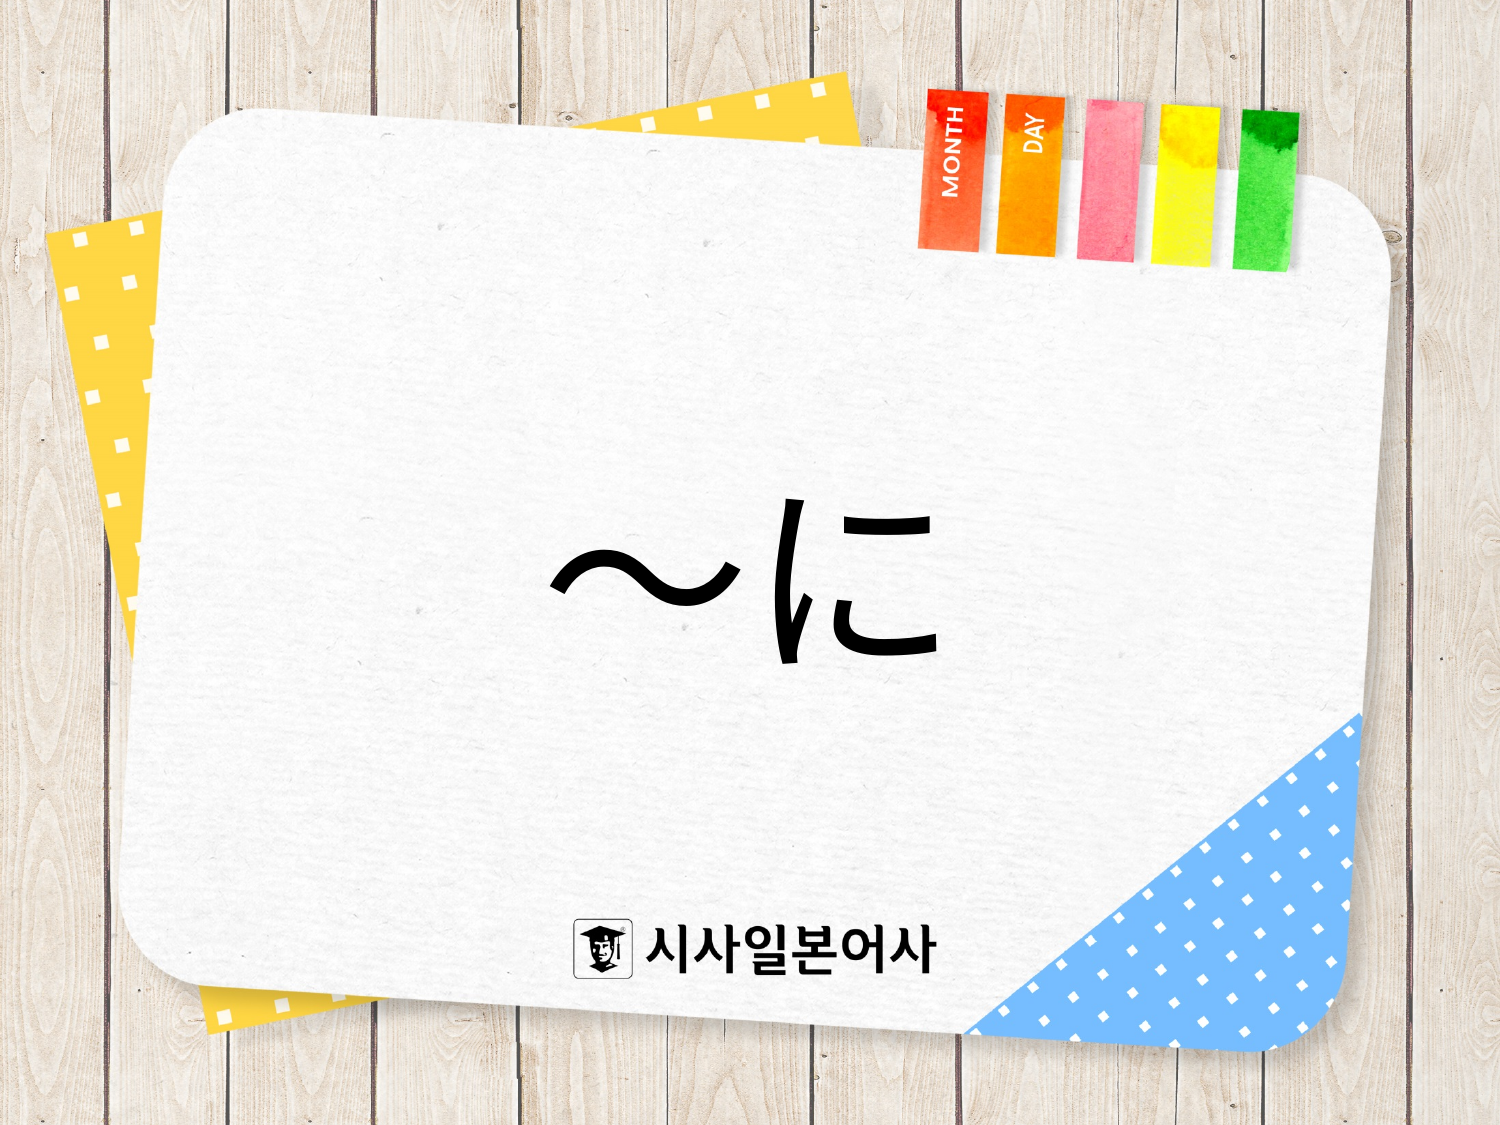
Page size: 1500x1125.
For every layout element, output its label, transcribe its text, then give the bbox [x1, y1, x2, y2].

title ～に [75, 338, 1425, 811]
picture [0, 0, 1500, 1125]
